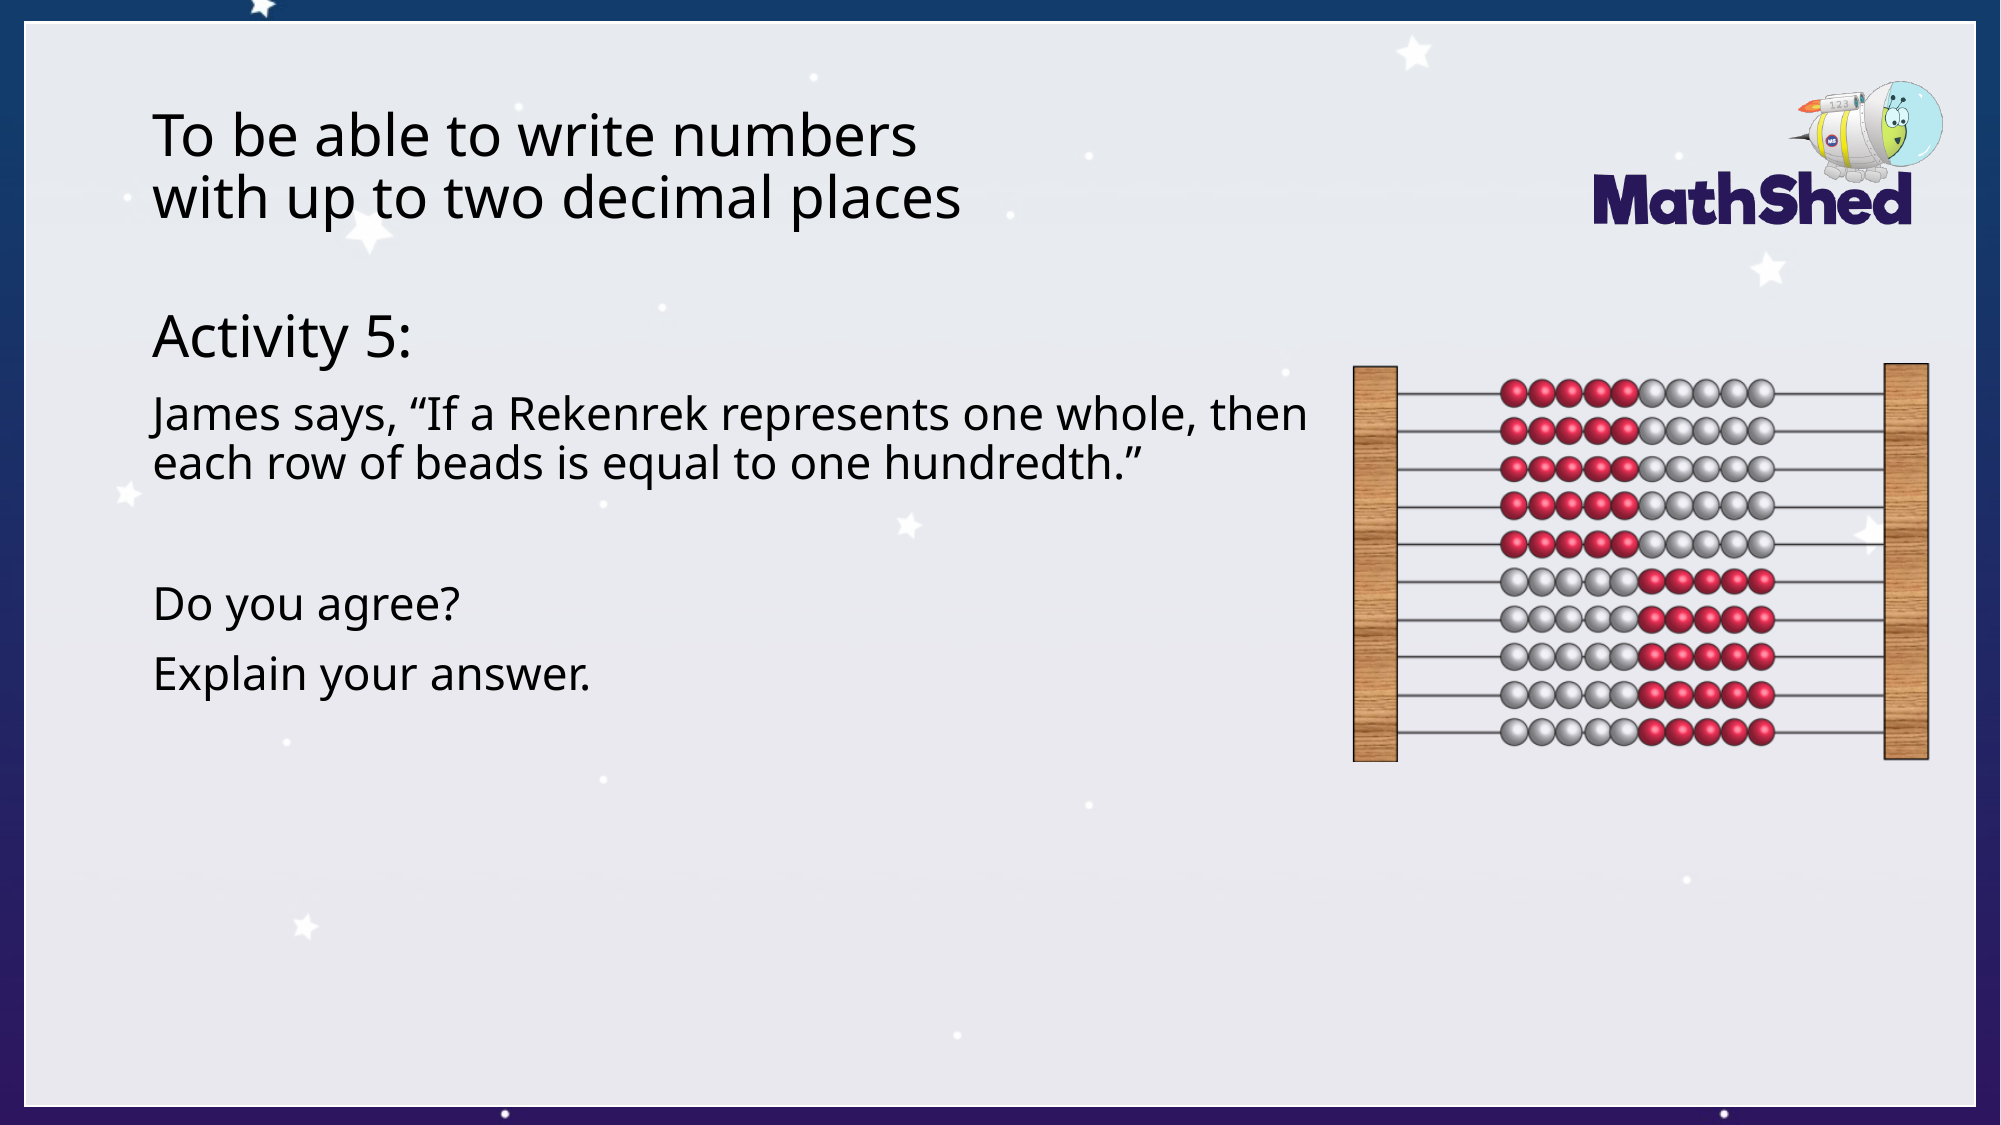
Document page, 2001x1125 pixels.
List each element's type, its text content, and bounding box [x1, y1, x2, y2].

title To be able to write numbers with up to two decimal places [137, 59, 1578, 278]
picture [0, 0, 2001, 1125]
list Activity 5: James says, “If a Rekenrek represents one whole, then each row of beads is equal to one hundredth.” Do you agree? Explain your answer. [137, 299, 1327, 1014]
